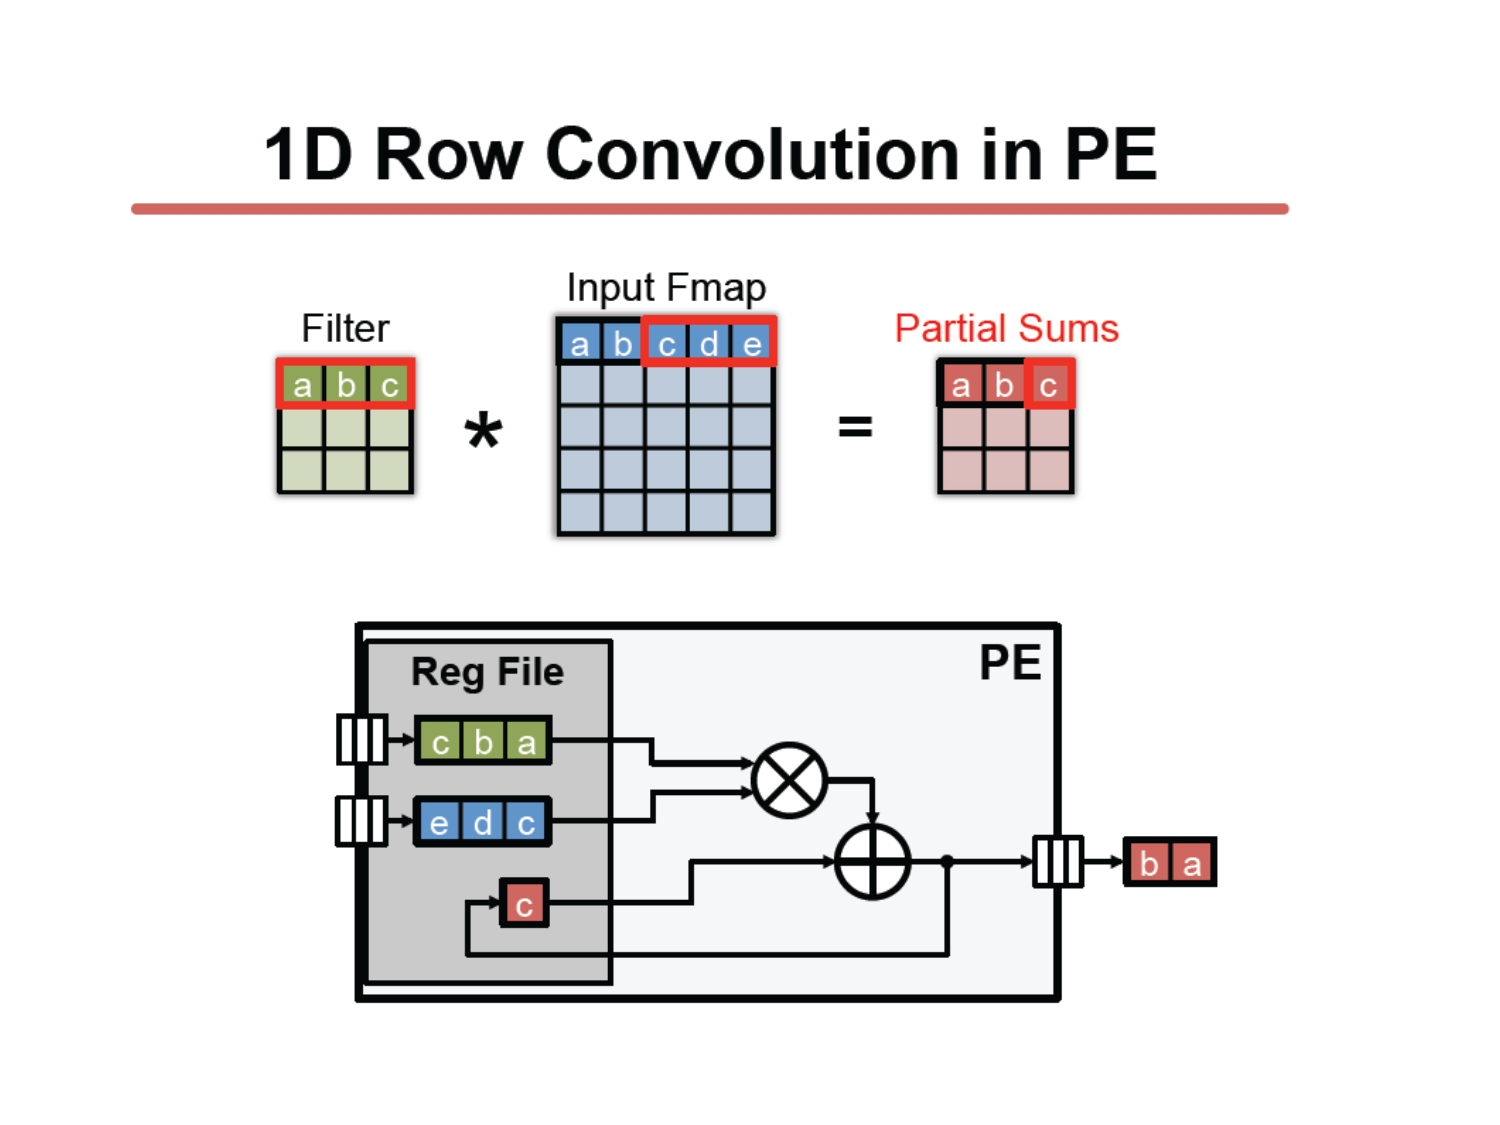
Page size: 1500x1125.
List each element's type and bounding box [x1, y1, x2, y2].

picture [62, 99, 1351, 1077]
